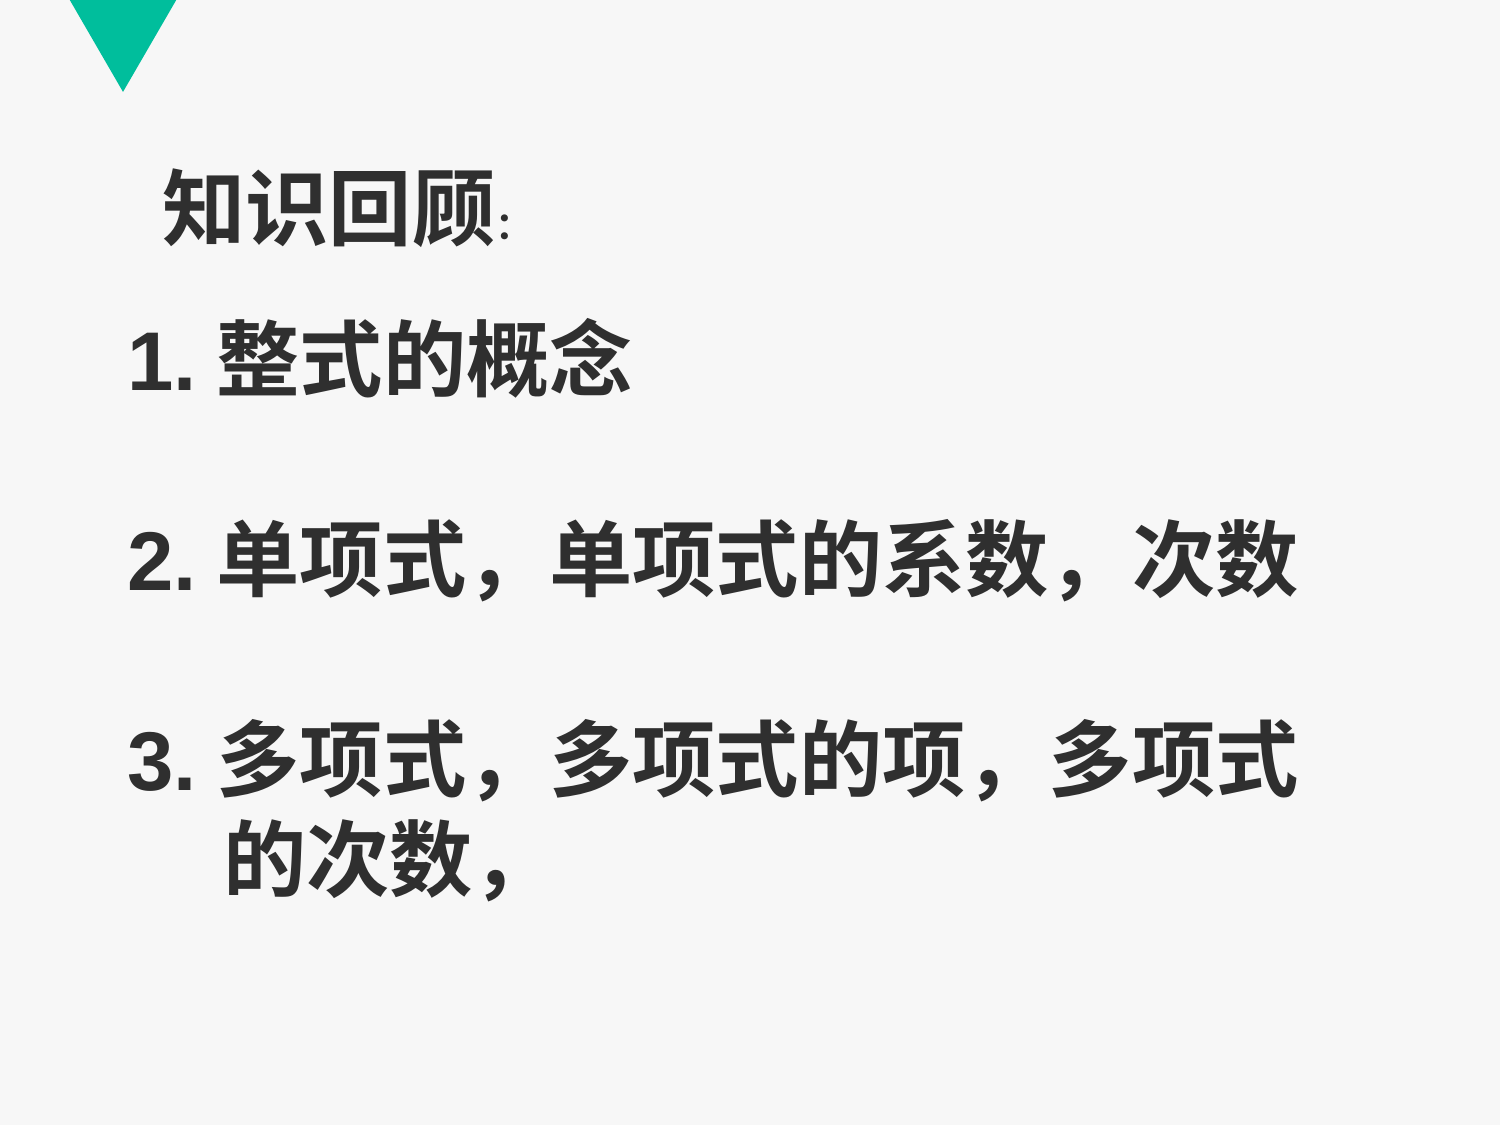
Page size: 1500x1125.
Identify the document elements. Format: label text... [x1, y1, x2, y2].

text_box 1.整式的概念 2.单项式，单项式的系数，次数 3.多项式，多项式的项，多项式 的次数， [112, 299, 1400, 915]
text_box 知识回顾： [147, 148, 848, 264]
